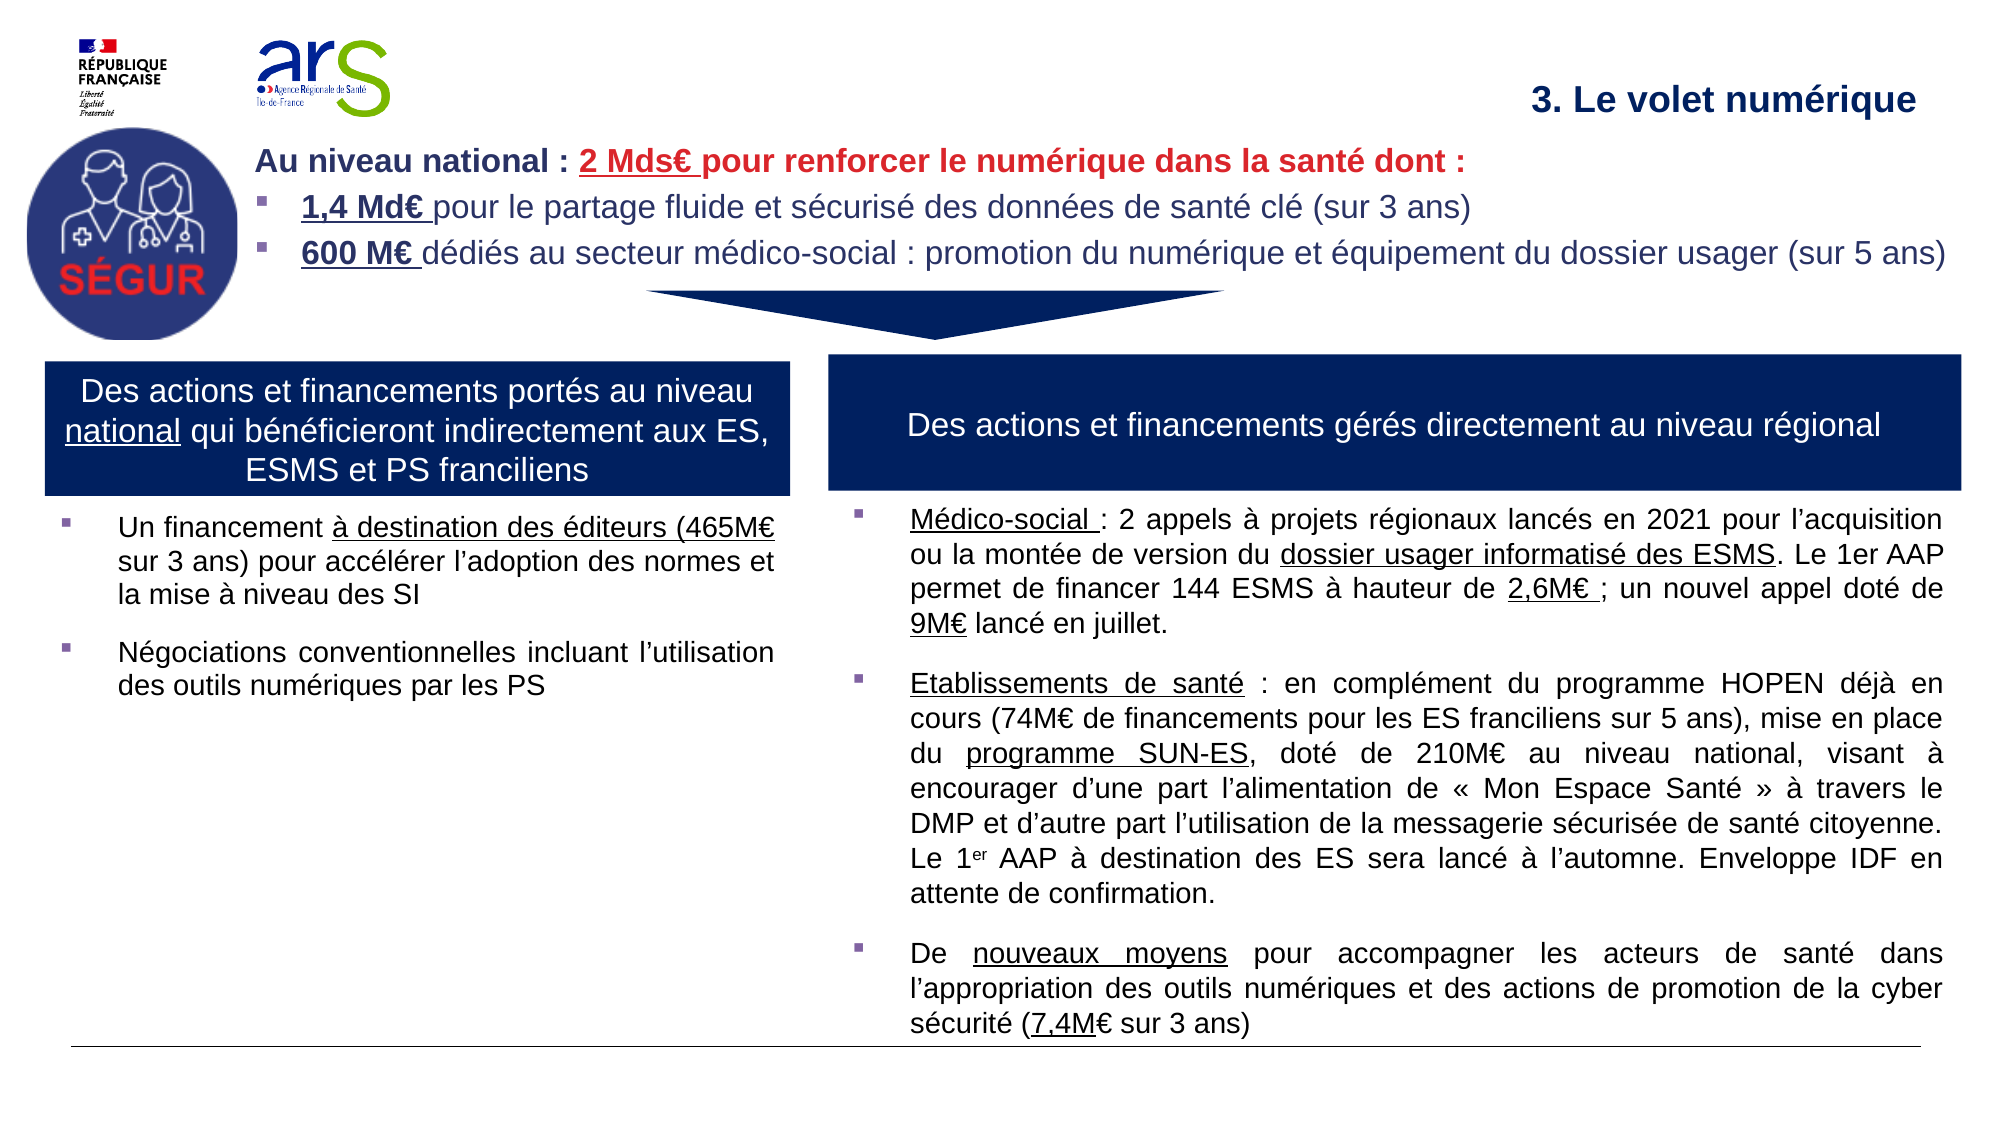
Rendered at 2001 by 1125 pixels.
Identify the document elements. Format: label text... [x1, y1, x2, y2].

text_box Des actions et financements portés au niveau national qui bénéficieront indirectement aux ES, ESMS et PS franciliens [44, 361, 791, 496]
footer 3. Le volet numérique [646, 58, 1933, 137]
picture [26, 23, 238, 340]
text_box Au niveau national : 2 Mds€ pour renforcer le numérique dans la santé dont : 1,4 Md€ pour le partage fluide et sécurisé des données de santé clé (sur 3 ans) 600 M€ dédiés au secteur médico-social : promotion du numérique et équipement du dossier usager (sur 5 ans) [254, 139, 1980, 312]
text_box [771, 312, 1100, 340]
text_box Des actions et financements gérés directement au niveau régional [828, 354, 1962, 491]
picture [256, 40, 390, 117]
text_box Médico-social : 2 appels à projets régionaux lancés en 2021 pour l’acquisition ou la montée de version du dossier usager informatisé des ESMS. Le 1er AAP permet de financer 144 ESMS à hauteur de 2,6M€ ; un nouvel appel doté de 9M€ lancé en juillet. Etablissements de santé : en complément du programme HOPEN déjà en cours (74M€ de financements pour les ES franciliens sur 5 ans), mise en place du programme SUN-ES, doté de 210M€ au niveau national, visant à encourager d’une part l’alimentation de « Mon Espace Santé » à travers le DMP et d’autre part l’utilisation de la messagerie sécurisée de santé citoyenne. Le 1er AAP à destination des ES sera lancé à l’automne. Enveloppe IDF en attente de confirmation. De nouveaux moyens pour accompagner les acteurs de santé dans l’appropriation des outils numériques et des actions de promotion de la cyber sécurité (7,4M€ sur 3 ans) [808, 492, 1960, 1047]
text_box Un financement à destination des éditeurs (465M€ sur 3 ans) pour accélérer l’adoption des normes et la mise à niveau des SI Négociations conventionnelles incluant l’utilisation des outils numériques par les PS [44, 503, 791, 756]
